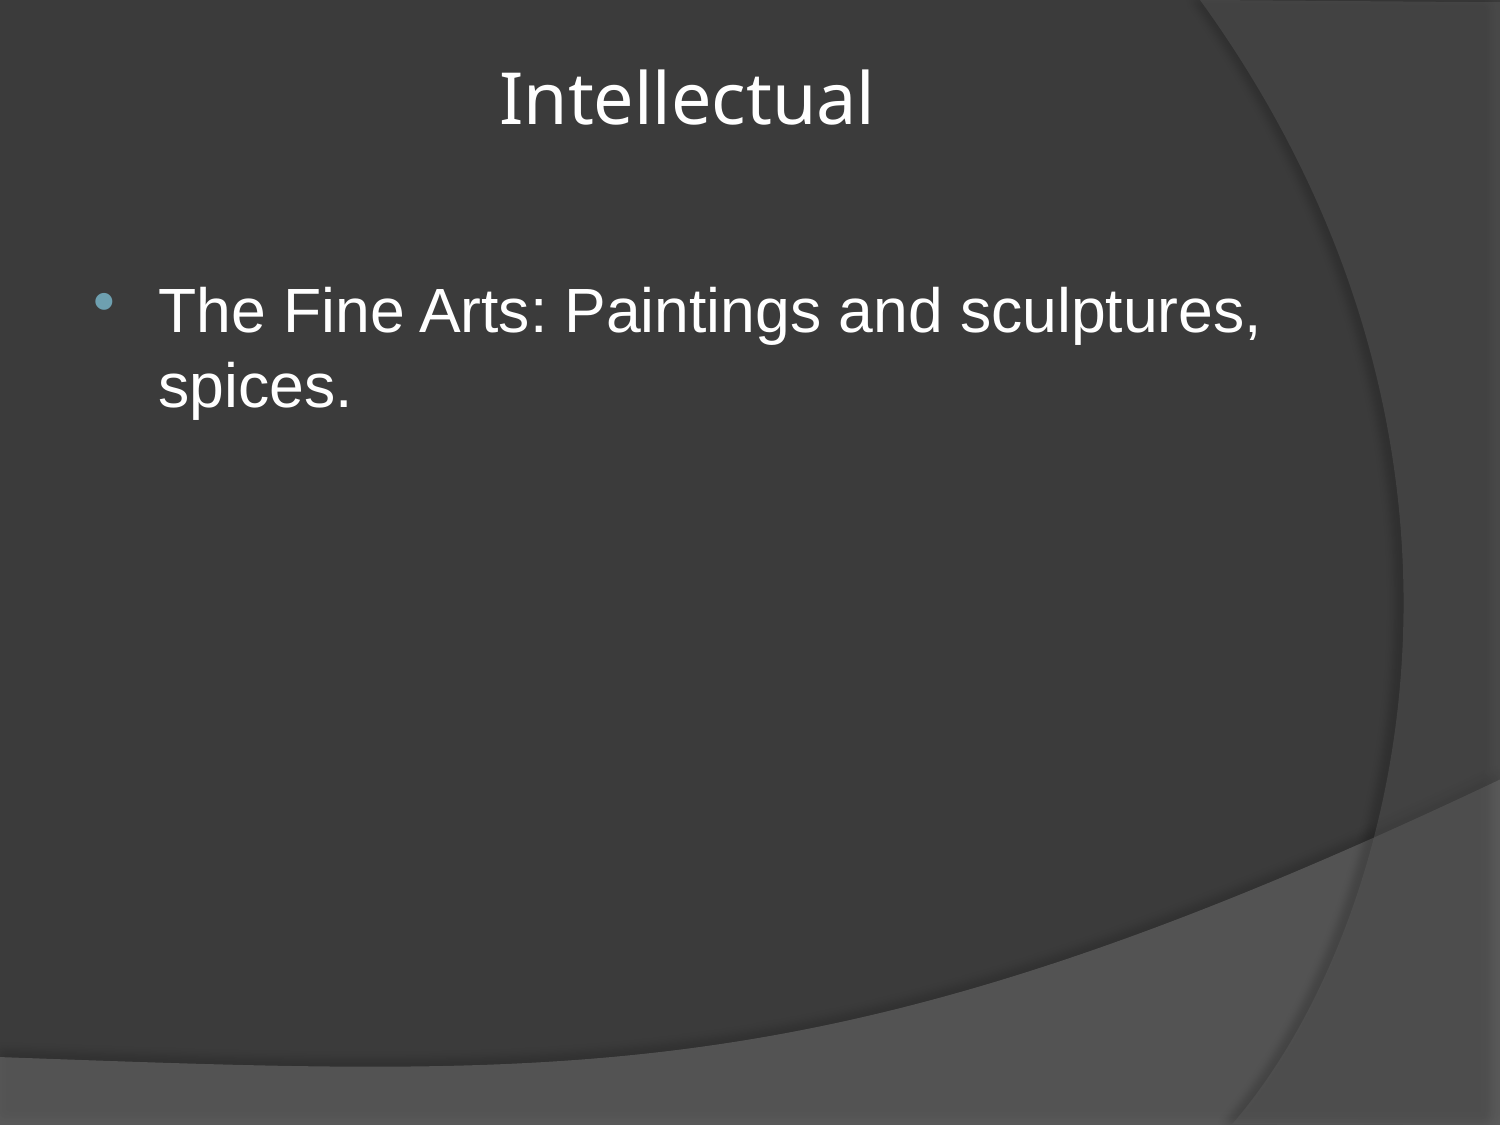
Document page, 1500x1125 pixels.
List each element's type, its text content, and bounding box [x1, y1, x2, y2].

title Intellectual [75, 45, 1300, 233]
list The Fine Arts: Paintings and sculptures, spices. [75, 262, 1300, 1005]
